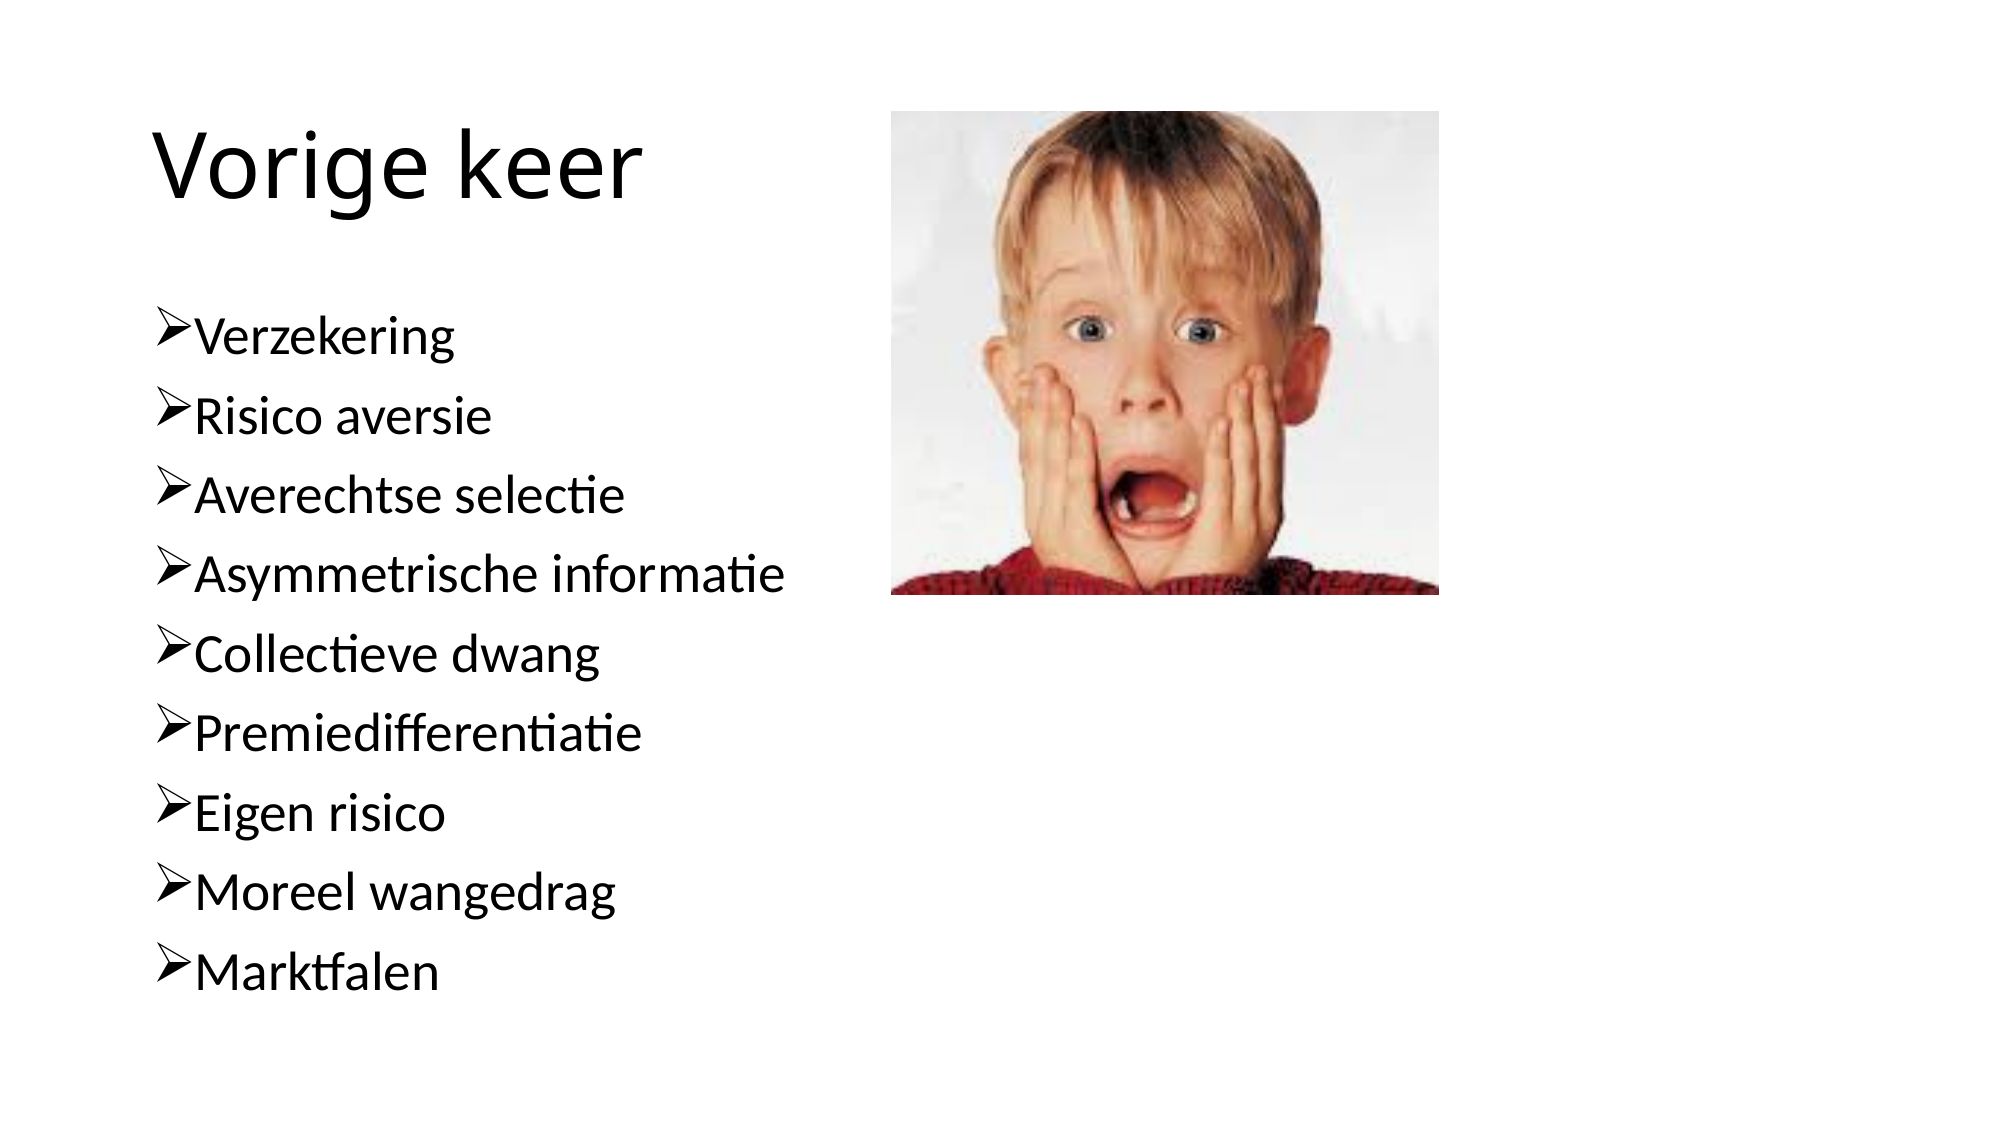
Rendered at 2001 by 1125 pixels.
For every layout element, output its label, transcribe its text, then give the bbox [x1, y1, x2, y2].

title Vorige keer [137, 59, 1863, 278]
list Verzekering Risico aversie Averechtse selectie Asymmetrische informatie Collectieve dwang Premiedifferentiatie Eigen risico Moreel wangedrag Marktfalen [137, 299, 1863, 1014]
picture [891, 111, 1439, 595]
